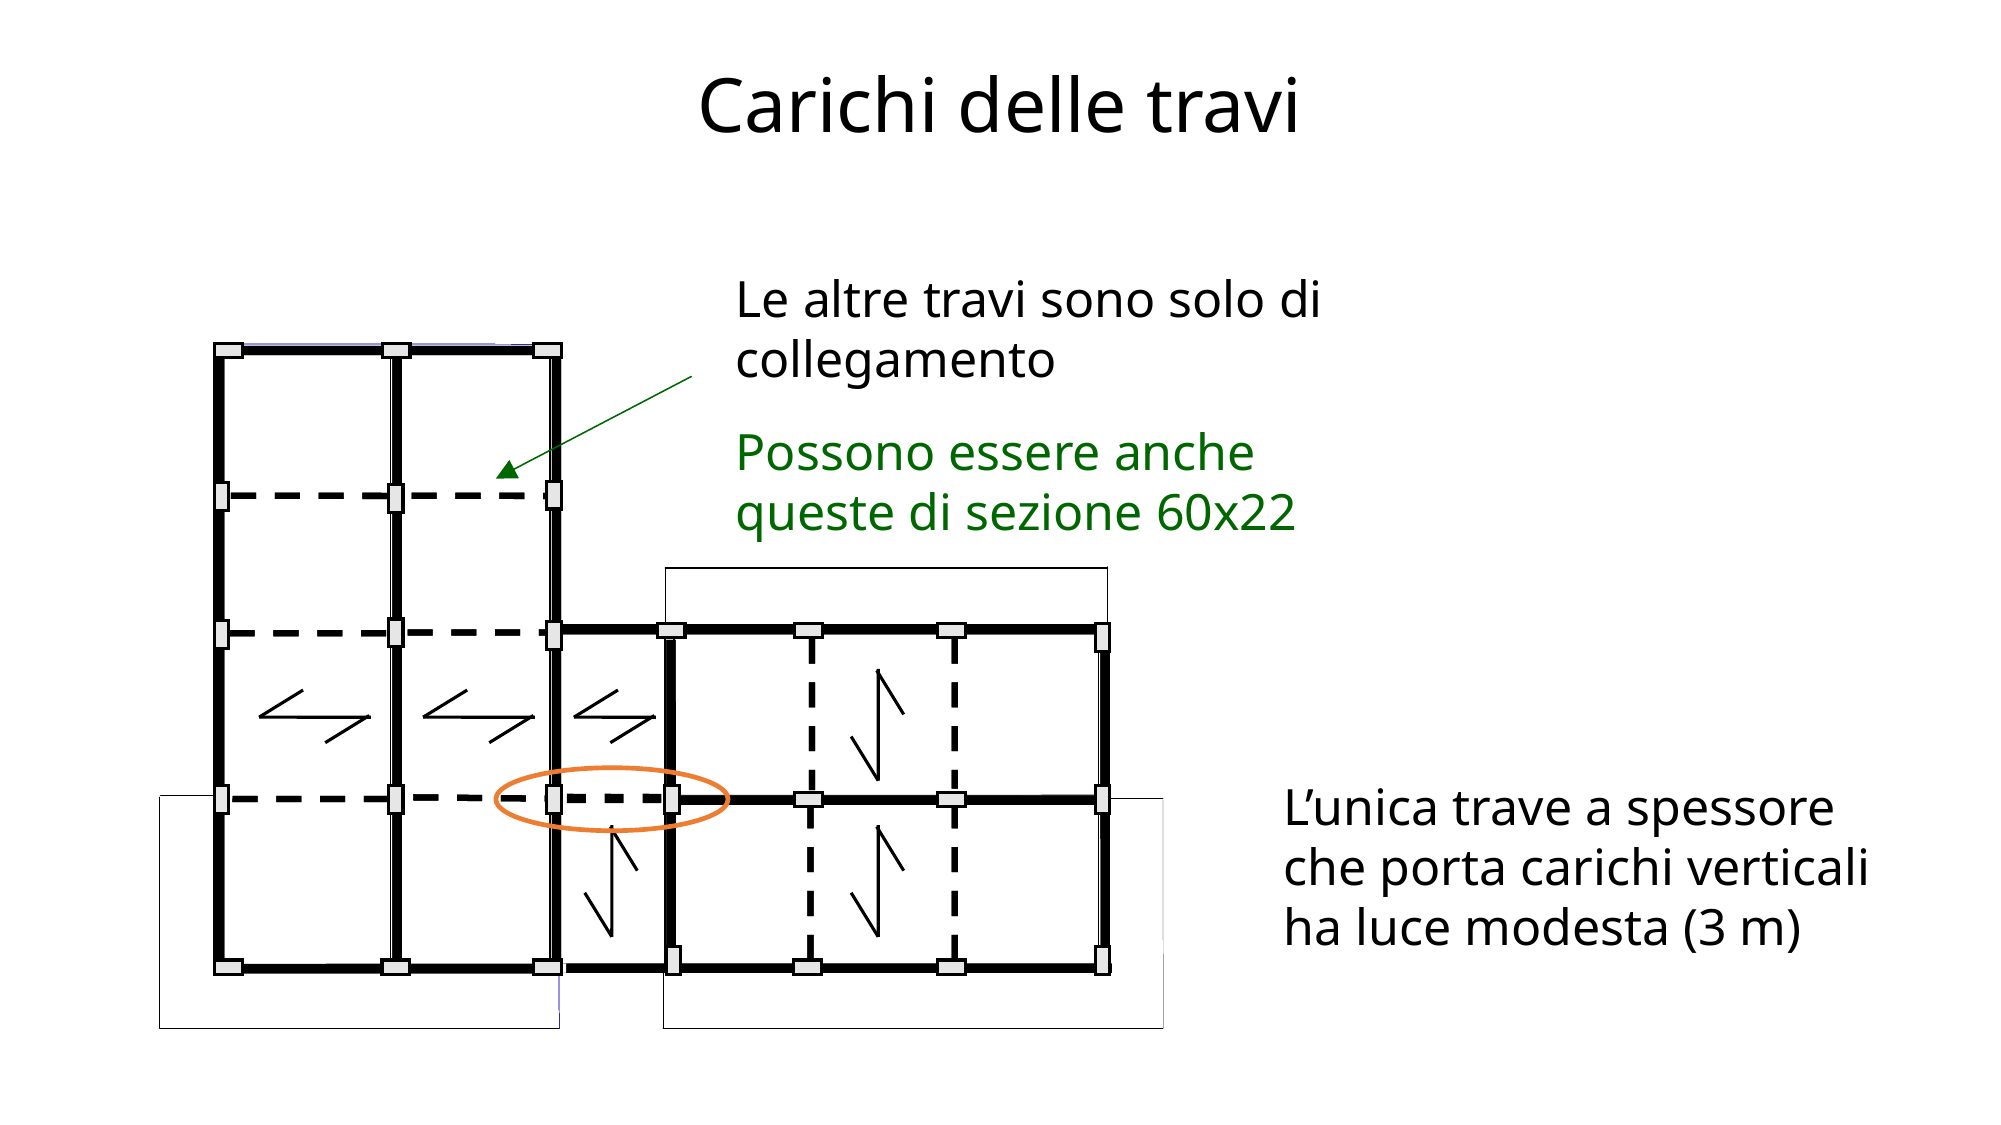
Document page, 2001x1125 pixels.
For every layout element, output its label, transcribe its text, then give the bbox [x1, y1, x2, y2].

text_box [104, 341, 1204, 1069]
text_box Le altre travi sono solo di collegamento [720, 260, 1396, 418]
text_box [214, 343, 1110, 975]
text_box L’unica trave a spessore che porta carichi verticali ha luce modesta (3 m) [1268, 767, 1937, 1023]
title Carichi delle travi [137, 0, 1863, 218]
text_box Possono essere anche queste di sezione 60x22 [1204, 413, 1327, 548]
